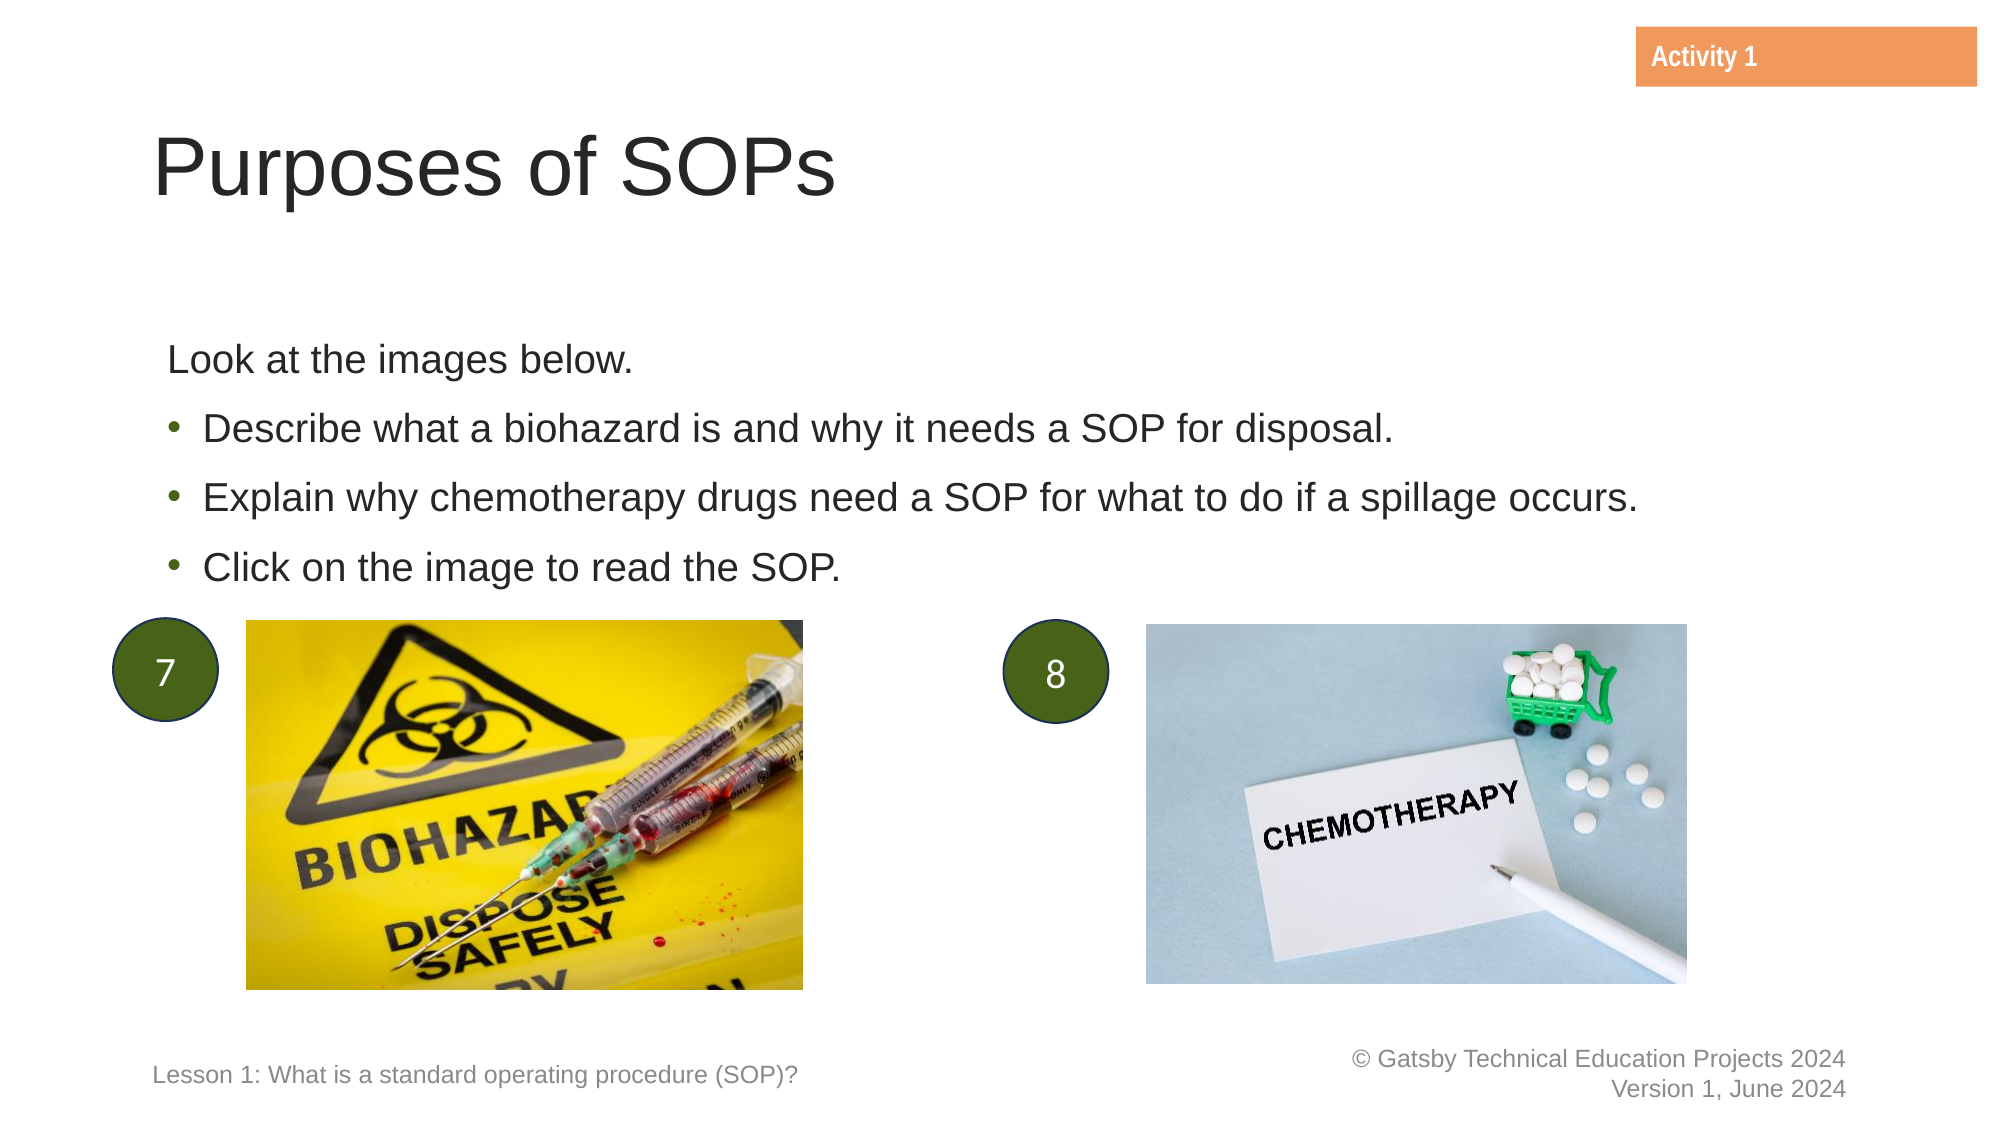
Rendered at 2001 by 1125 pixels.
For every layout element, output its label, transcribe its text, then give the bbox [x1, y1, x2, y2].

title Purposes of SOPs [137, 59, 1863, 278]
picture [246, 620, 803, 990]
list Lesson 1: What is a standard operating procedure (SOP)? [137, 1042, 829, 1103]
picture [1146, 624, 1688, 984]
text_box 7 [112, 617, 219, 723]
list Look at the images below. Describe what a biohazard is and why it needs a SOP for disposal. Explain why chemotherapy drugs need a SOP for what to do if a spillage occurs. Click on the image to read the SOP. [137, 299, 1820, 621]
list Activity 1 [1636, 26, 1978, 87]
text_box 8 [1002, 619, 1110, 724]
